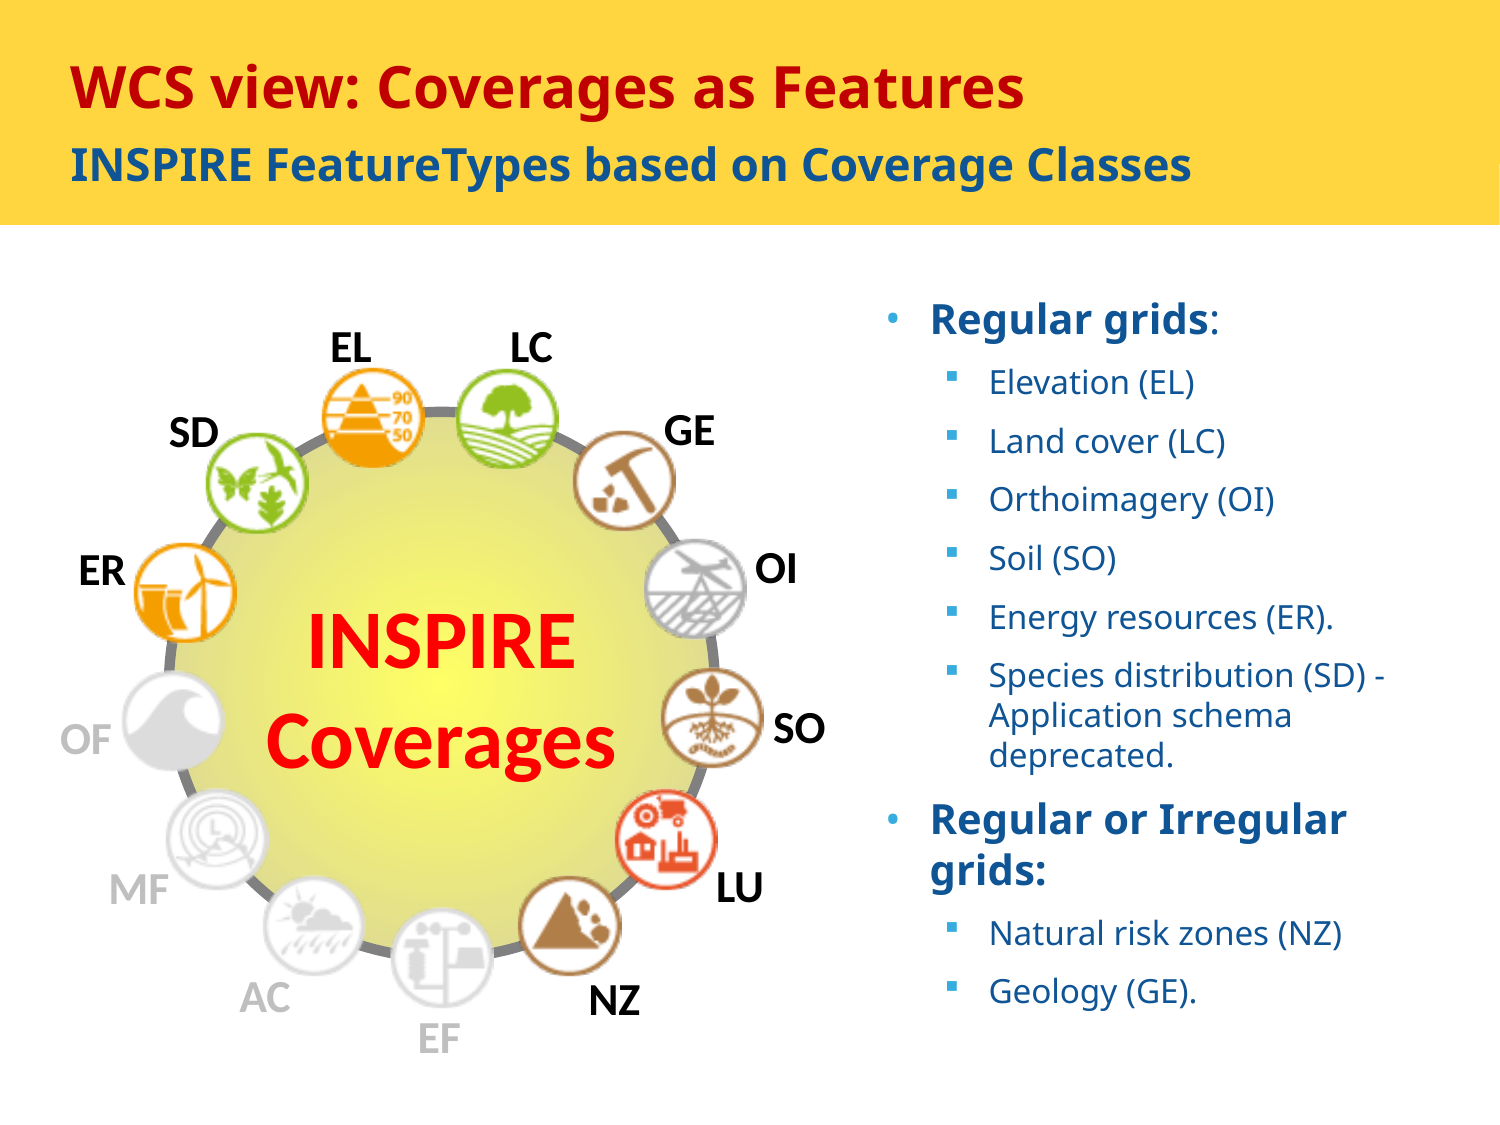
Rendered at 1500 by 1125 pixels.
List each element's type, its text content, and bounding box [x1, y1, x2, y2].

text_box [41, 308, 844, 1071]
title WCS view: Coverages as Features INSPIRE FeatureTypes based on Coverage Classes [70, 50, 1430, 192]
list Regular grids: Elevation (EL) Land cover (LC) Orthoimagery (OI) Soil (SO) Energy resources (ER). Species distribution (SD) - Application schema deprecated. Regular or Irregular grids: Natural risk zones (NZ) Geology (GE). [870, 284, 1430, 1035]
